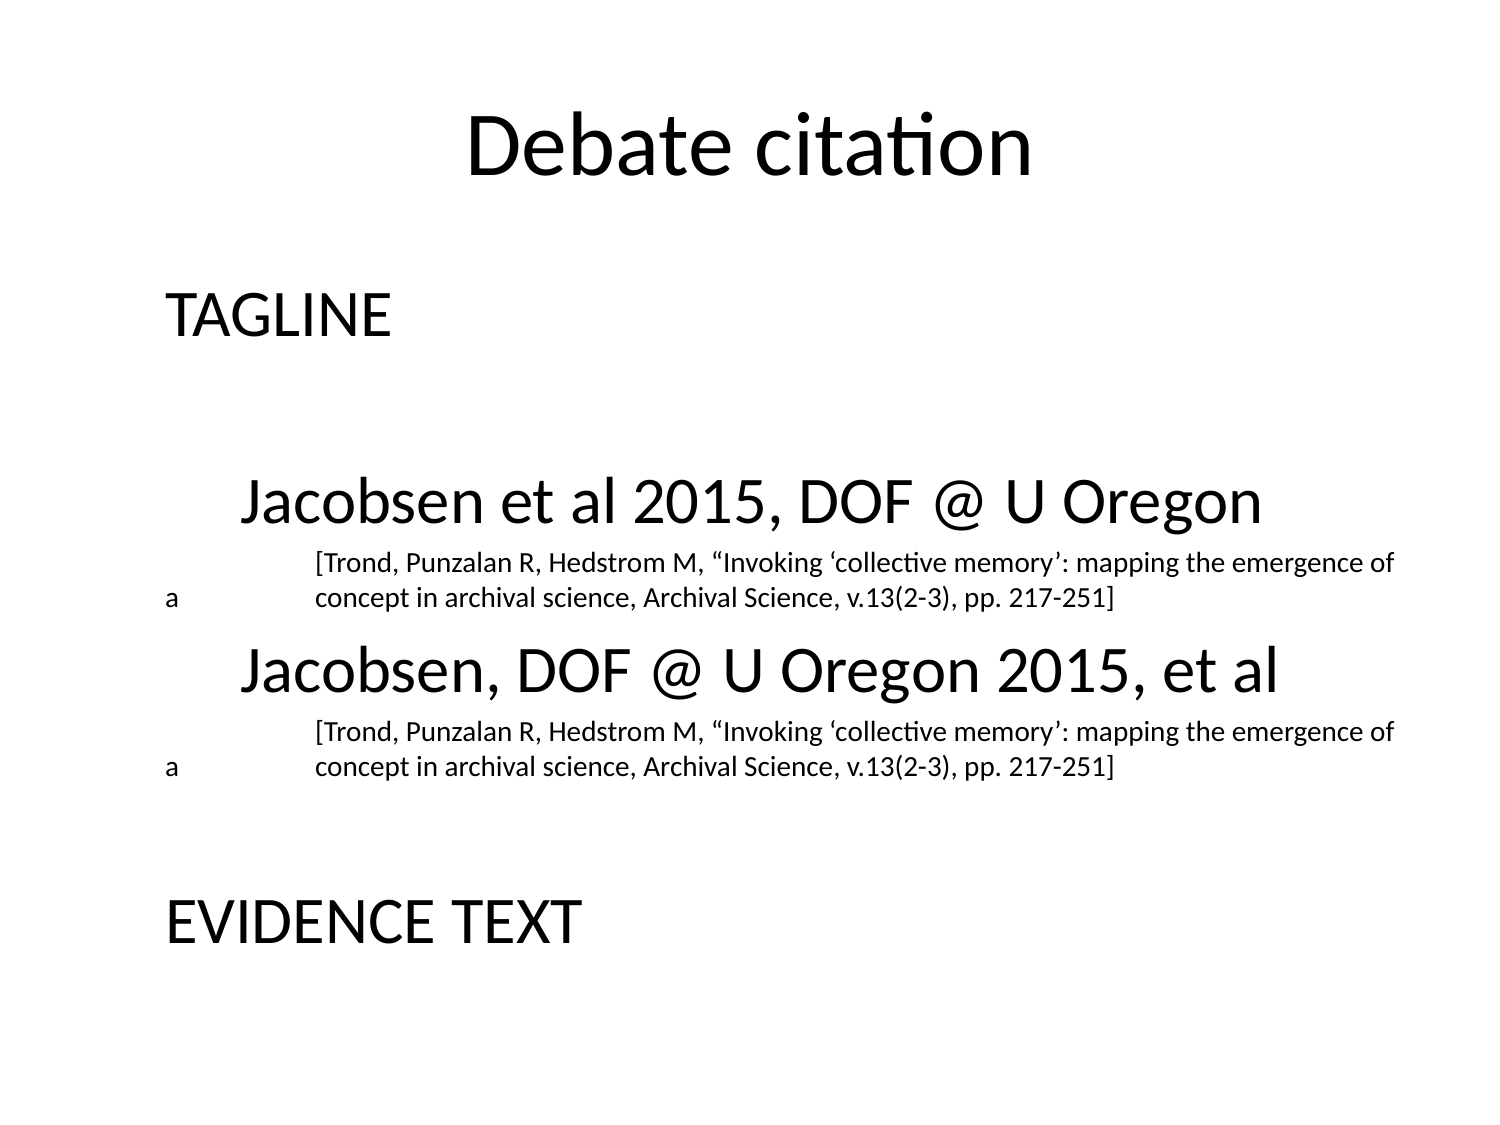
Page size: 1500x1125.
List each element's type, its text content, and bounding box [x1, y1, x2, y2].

title Debate citation [75, 45, 1425, 233]
list TAGLINE Jacobsen et al 2015, DOF @ U Oregon [Trond, Punzalan R, Hedstrom M, “Invoking ‘collective memory’: mapping the emergence of a concept in archival science, Archival Science, v.13(2-3), pp. 217-251] Jacobsen, DOF @ U Oregon 2015, et al [Trond, Punzalan R, Hedstrom M, “Invoking ‘collective memory’: mapping the emergence of a concept in archival science, Archival Science, v.13(2-3), pp. 217-251] EVIDENCE TEXT [75, 262, 1425, 1005]
